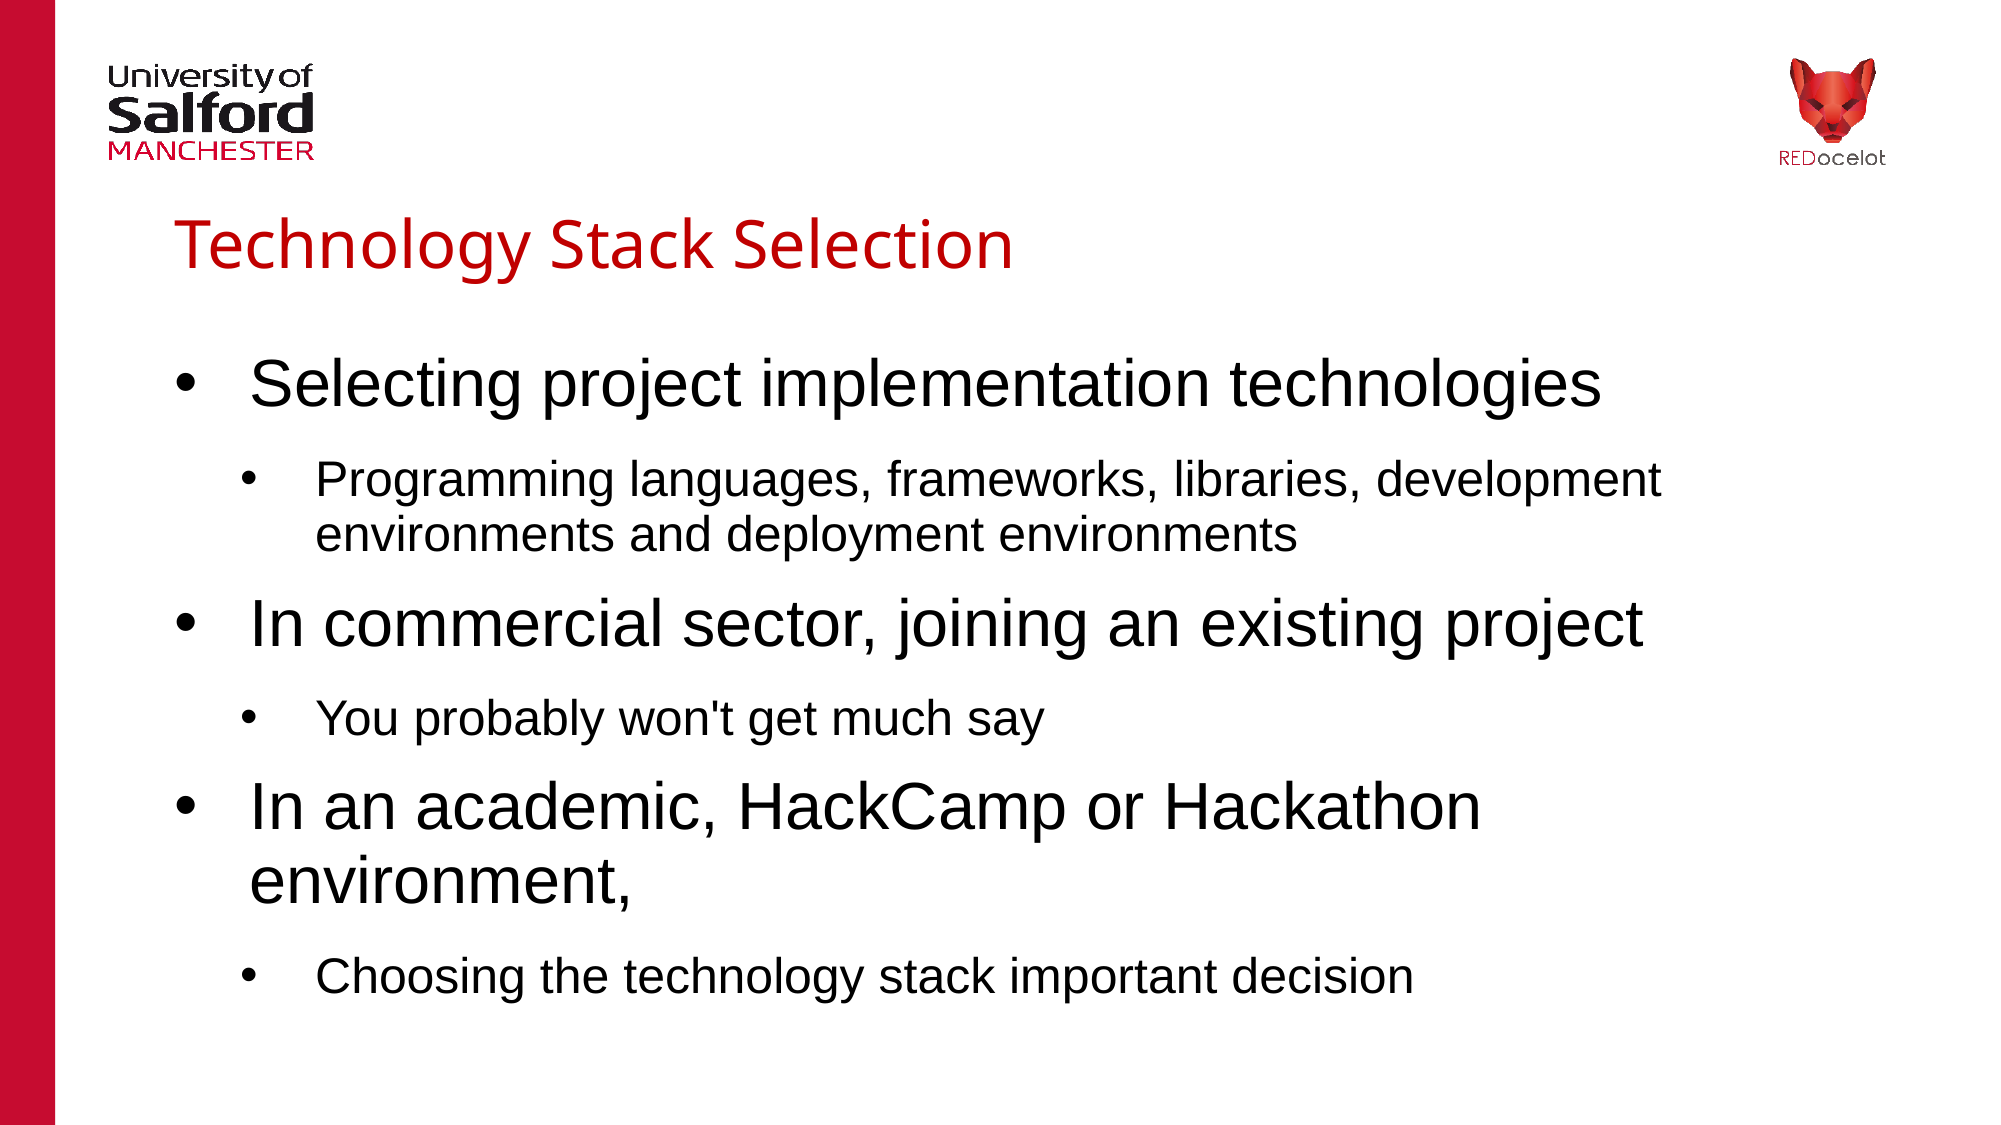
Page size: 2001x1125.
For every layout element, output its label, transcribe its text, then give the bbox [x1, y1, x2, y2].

title Technology Stack Selection [159, 201, 1899, 310]
picture [1766, 43, 1899, 180]
picture [60, 27, 362, 196]
list Selecting project implementation technologies Programming languages, frameworks, libraries, development environments and deployment environments In commercial sector, joining an existing project You probably won't get much say In an academic, HackCamp or Hackathon environment, Choosing the technology stack important decision [159, 340, 1899, 1004]
